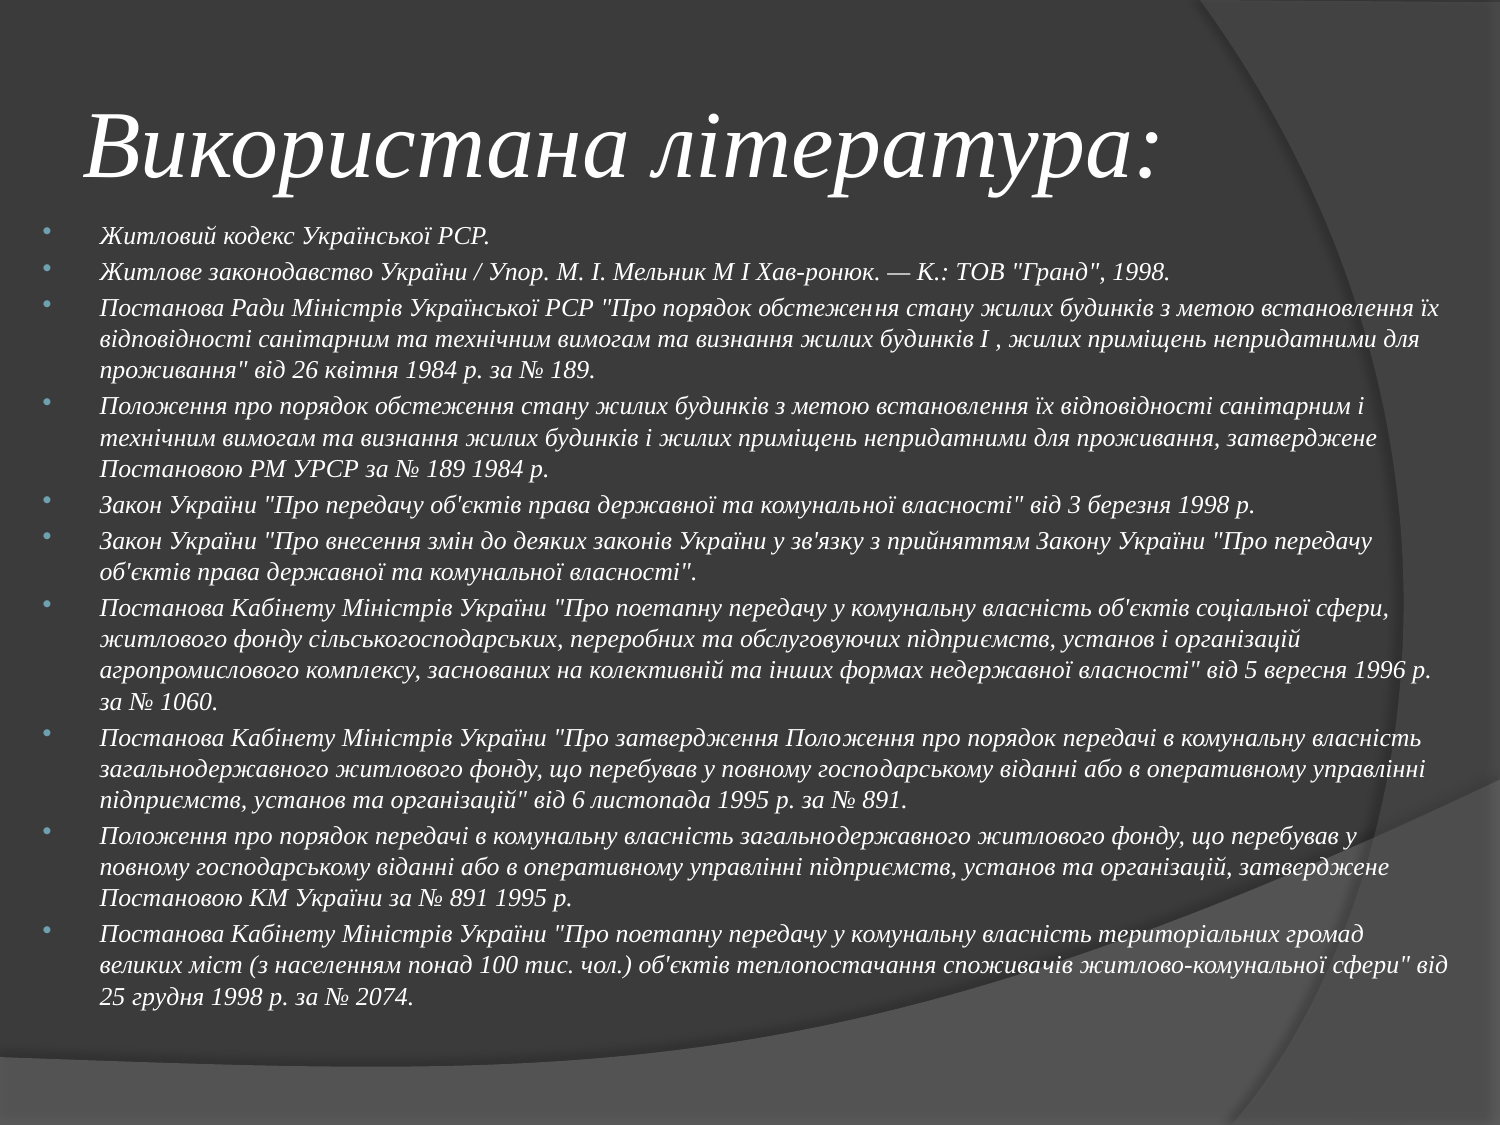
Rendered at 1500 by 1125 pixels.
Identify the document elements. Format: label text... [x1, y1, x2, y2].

title Використана література: [75, 45, 1300, 210]
list Житловий кодекс Української РСР. Житлове законодавство України / Упор. М. І. Мельник М І Хав-ронюк. — К.: ТОВ "Гранд", 1998. Постанова Ради Міністрів Української РСР "Про порядок обстежен­ня стану жилих будинків з метою встановлення їх відповідності санітарним та технічним вимогам та визнання жилих будинків І , жилих приміщень непридатними для проживання" від 26 квітня 1984 р. за № 189. Положення про порядок обстеження стану жилих будинків з метою встановлення їх відповідності санітарним і технічним вимогам та визнання жилих будинків і жилих приміщень непридатними для проживання, затверджене Постановою РМ УРСР за № 189 1984 р. Закон України "Про передачу об'єктів права державної та комуналь­ної власності" від 3 березня 1998 р. Закон України "Про внесення змін до деяких законів України у зв'язку з прийняттям Закону України "Про передачу об'єктів права державної та комунальної власності". Постанова Кабінету Міністрів України "Про поетапну передачу у комунальну власність об'єктів соціальної сфери, житлового фон­ду сільськогосподарських, переробних та обслуговуючих підпри­ємств, установ і організацій агропромислового комплексу, засно­ваних на колективній та інших формах недержавної власності" від 5 вересня 1996 р. за № 1060. Постанова Кабінету Міністрів України "Про затвердження Поло­ження про порядок передачі в комунальну власність загально­державного житлового фонду, що перебував у повному госпо­дарському віданні або в оперативному управлінні підприємств, установ та організацій" від 6 листопада 1995 р. за № 891. Положення про порядок передачі в комунальну власність загально­державного житлового фонду, що перебував у повному госпо­дарському віданні або в оперативному управлінні підприємств, установ та організацій, затверджене Постановою КМ України за № 891 1995 р. Постанова Кабінету Міністрів України "Про поетапну передачу у комунальну власність територіальних громад великих міст (з на­селенням понад 100 тис. чол.) об'єктів теплопостачання спожива­чів житлово-комунальної сфери" від 25 грудня 1998 р. за № 2074. [23, 210, 1465, 1043]
